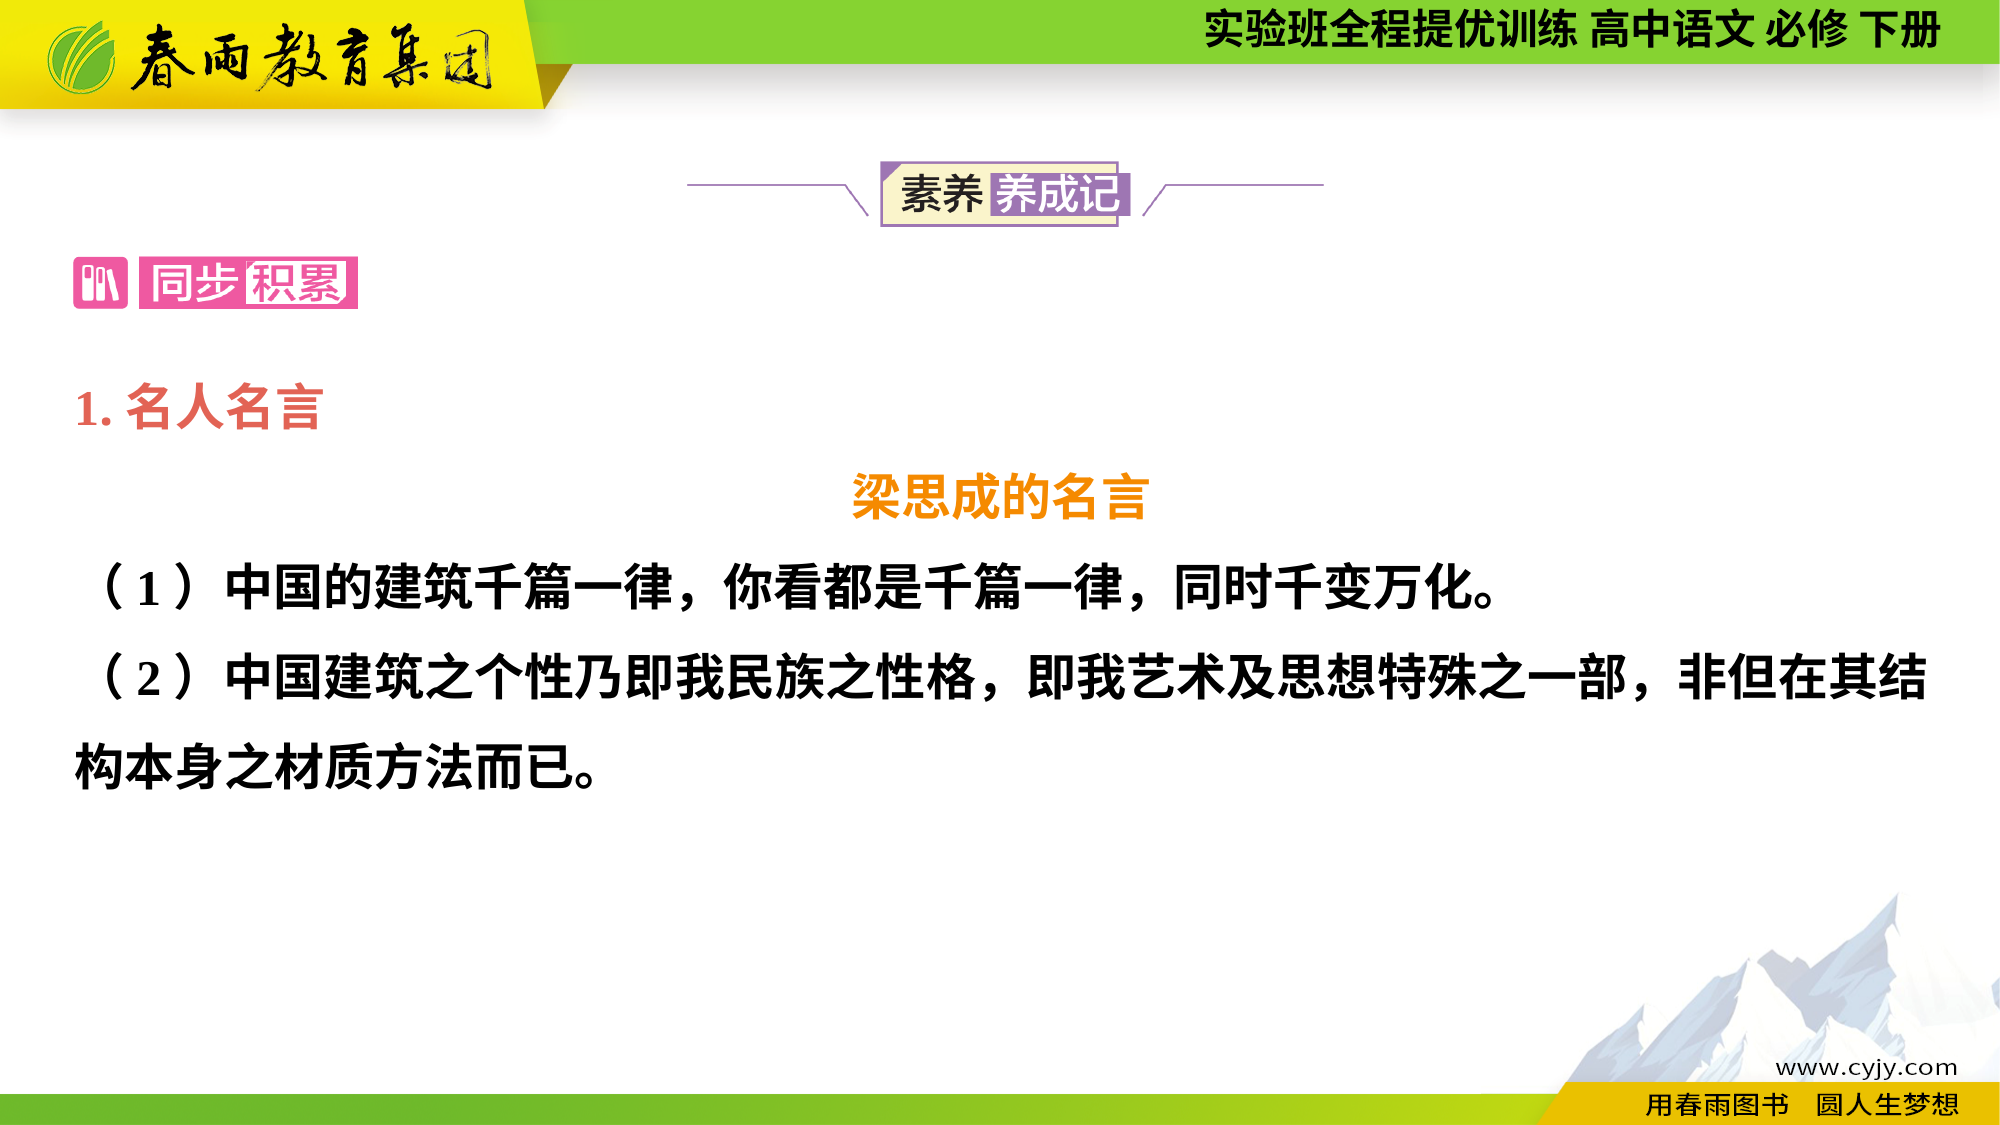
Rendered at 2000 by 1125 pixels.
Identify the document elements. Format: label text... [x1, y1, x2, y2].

picture [0, 0, 2000, 1125]
list 1.名人名言 梁思成的名言 （1）中国的建筑千篇一律，你看都是千篇一律，同时千变万化。 （2）中国建筑之个性乃即我民族之性格，即我艺术及思想特殊之一部，非但在其结构本身之材质方法而已。 [59, 338, 1944, 808]
